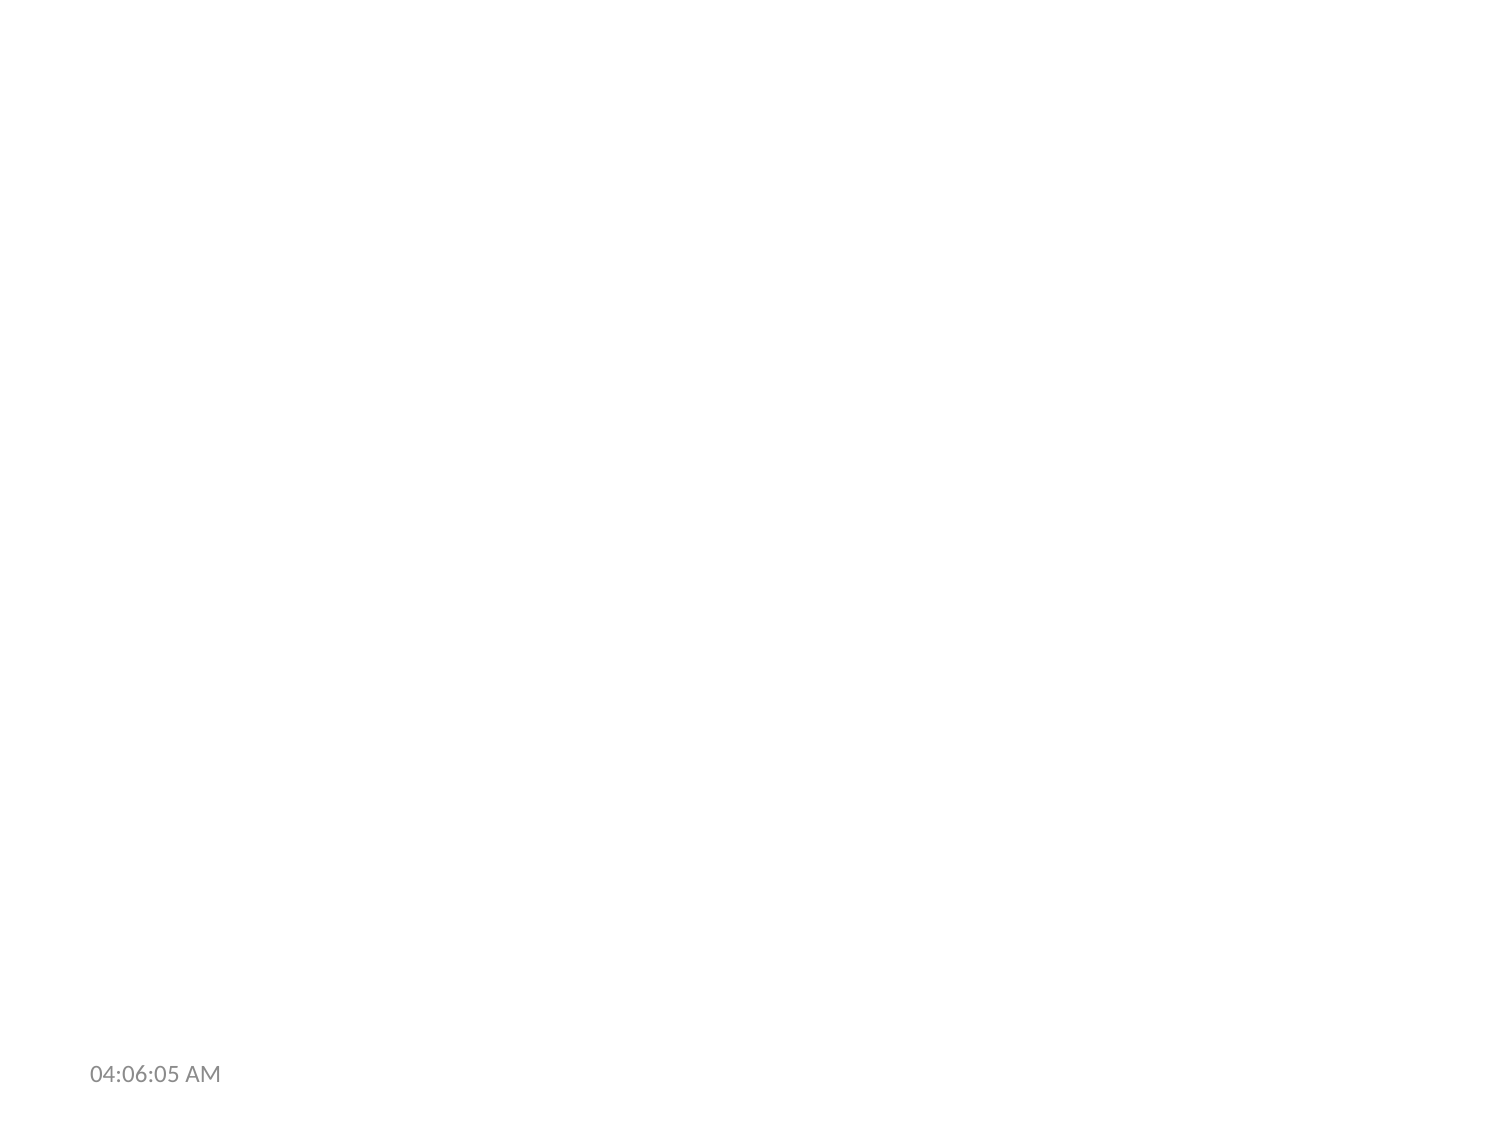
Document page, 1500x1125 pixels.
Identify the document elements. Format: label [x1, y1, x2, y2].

slide_number [75, 1042, 425, 1103]
